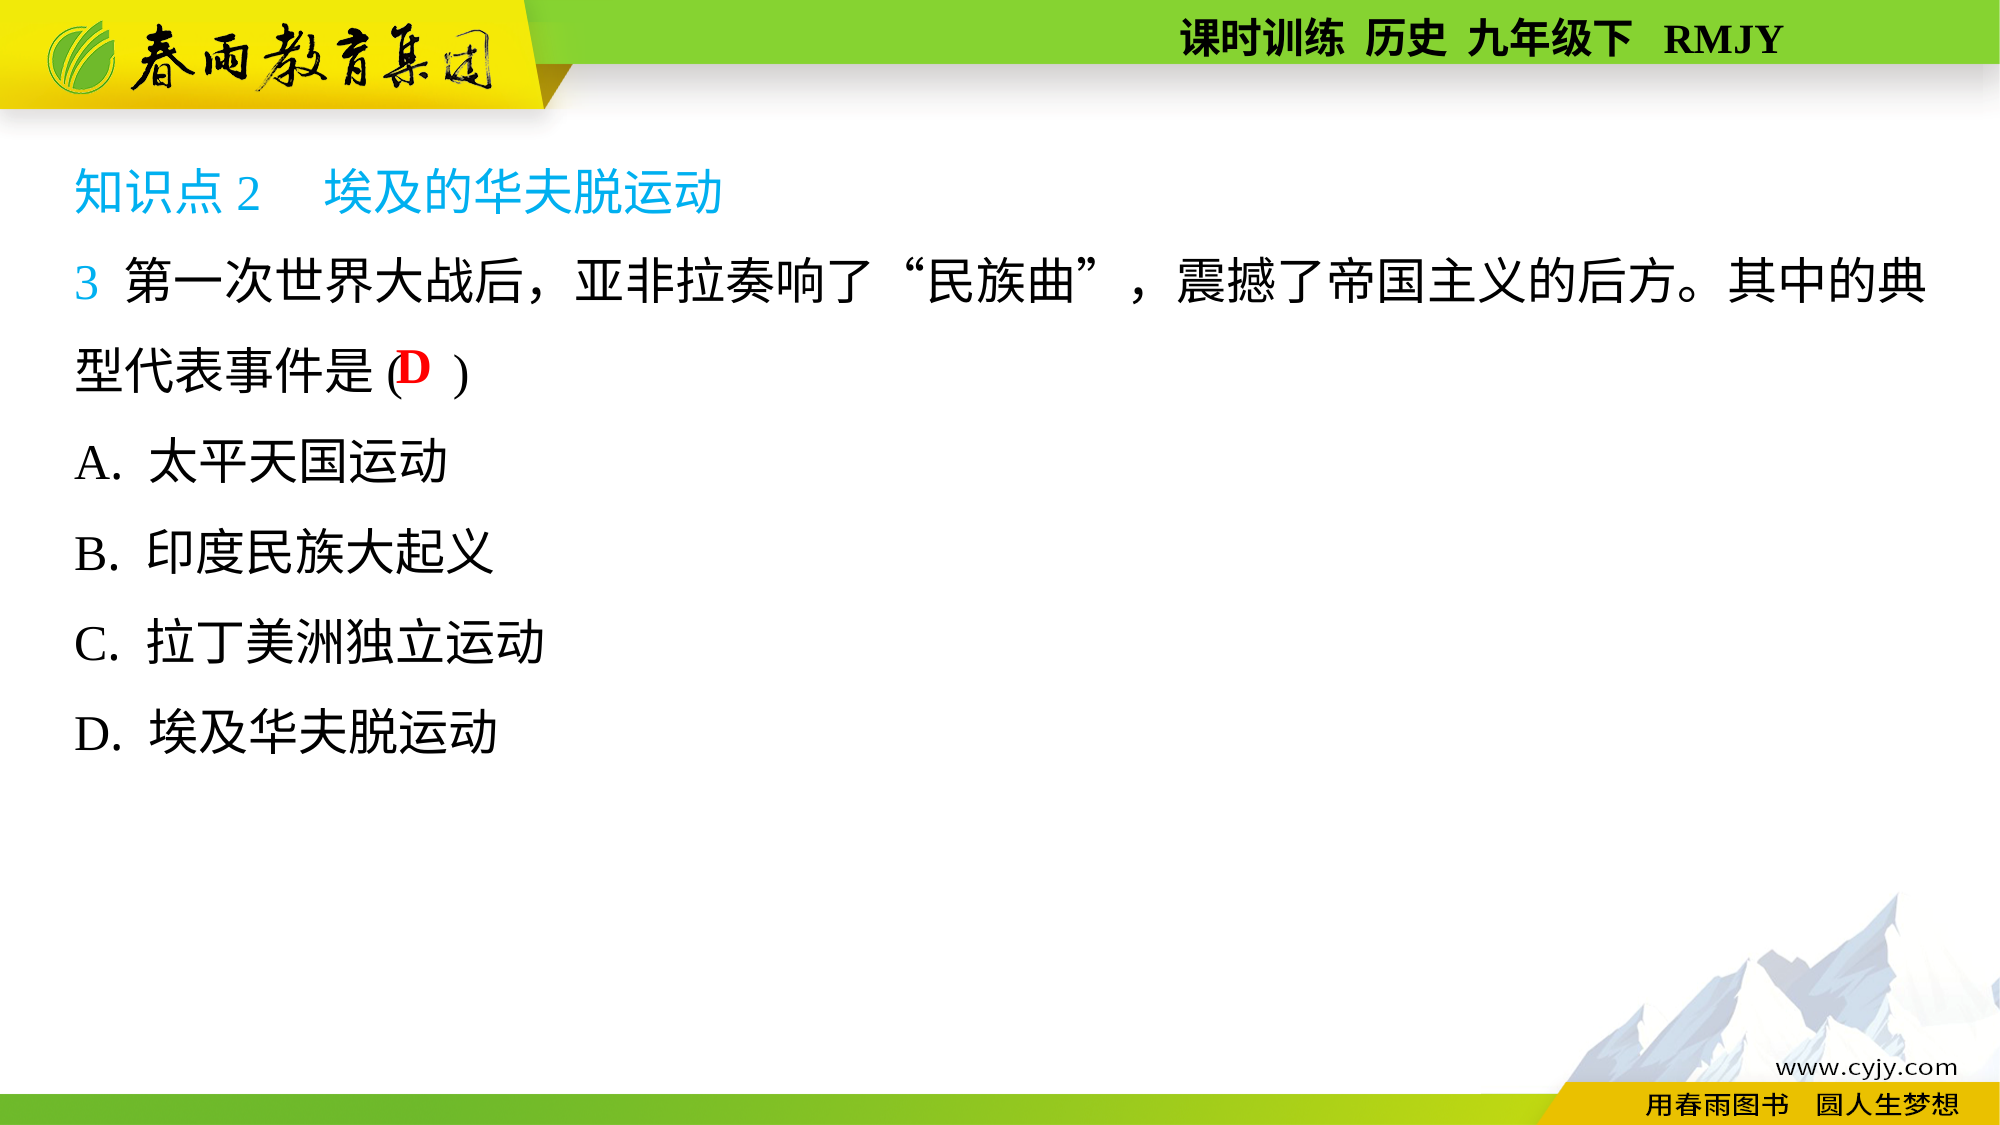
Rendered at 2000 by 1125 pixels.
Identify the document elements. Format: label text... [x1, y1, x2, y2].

text_box D [381, 326, 447, 401]
picture [0, 0, 2000, 1125]
list 知识点2 埃及的华夫脱运动 3 第一次世界大战后，亚非拉奏响了“民族曲”，震撼了帝国主义的后方。其中的典型代表事件是( ) A. 太平天国运动 B. 印度民族大起义 C. 拉丁美洲独立运动 D. 埃及华夫脱运动 [59, 122, 1944, 774]
